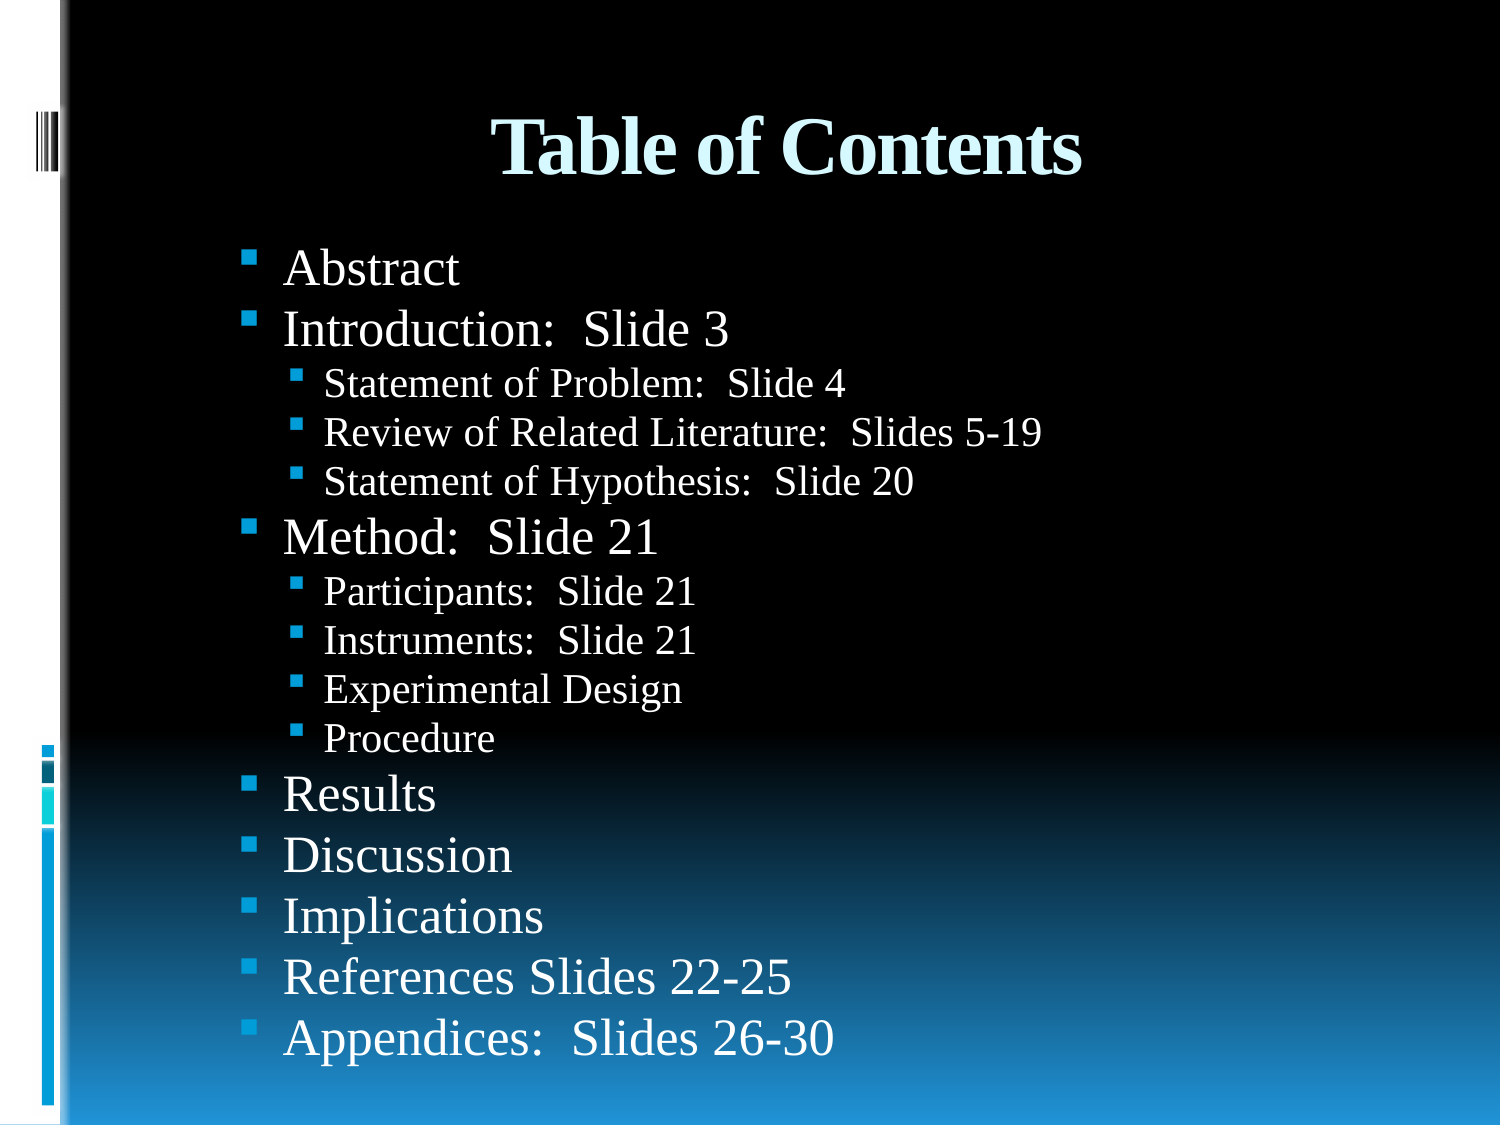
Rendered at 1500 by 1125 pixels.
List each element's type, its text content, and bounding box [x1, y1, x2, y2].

list Abstract Introduction: Slide 3 Statement of Problem: Slide 4 Review of Related Literature: Slides 5-19 Statement of Hypothesis: Slide 20 Method: Slide 21 Participants: Slide 21 Instruments: Slide 21 Experimental Design Procedure Results Discussion Implications References Slides 22-25 Appendices: Slides 26-30 [150, 237, 1425, 1075]
title Table of Contents [150, 83, 1425, 234]
